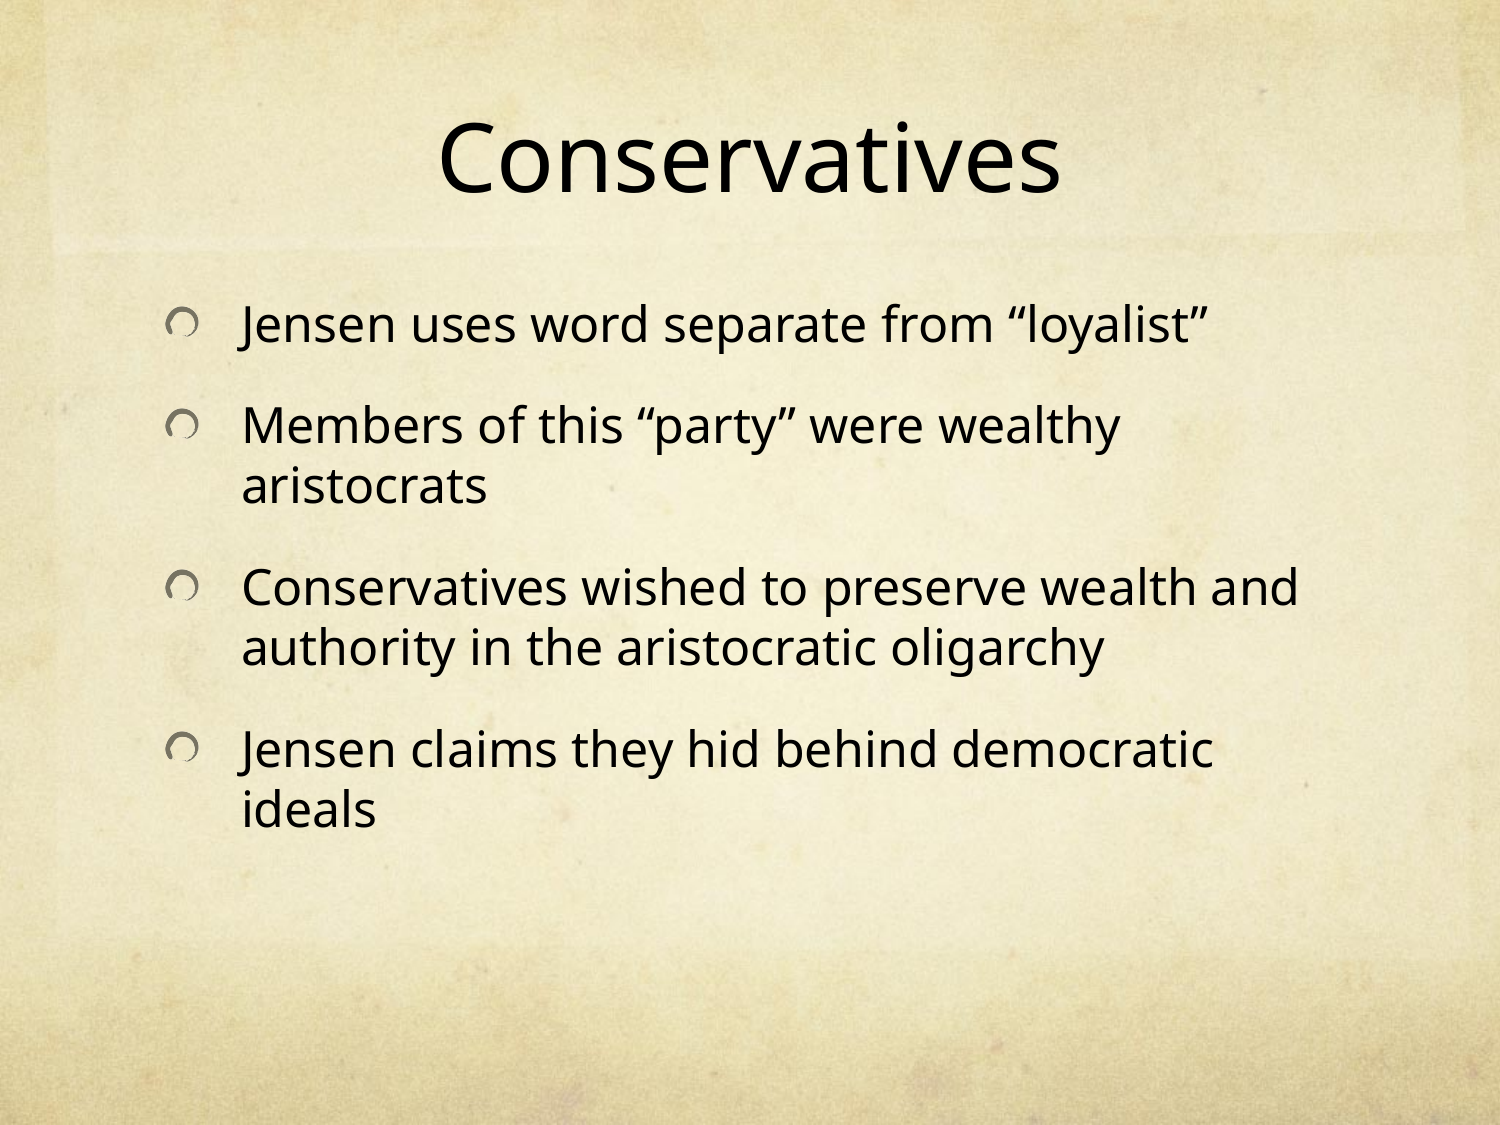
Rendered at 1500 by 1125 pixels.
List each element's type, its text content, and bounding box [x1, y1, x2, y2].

list Jensen uses word separate from “loyalist” Members of this “party” were wealthy aristocrats Conservatives wished to preserve wealth and authority in the aristocratic oligarchy Jensen claims they hid behind democratic ideals [150, 284, 1350, 950]
title Conservatives [150, 82, 1350, 225]
picture [0, 0, 1500, 1125]
